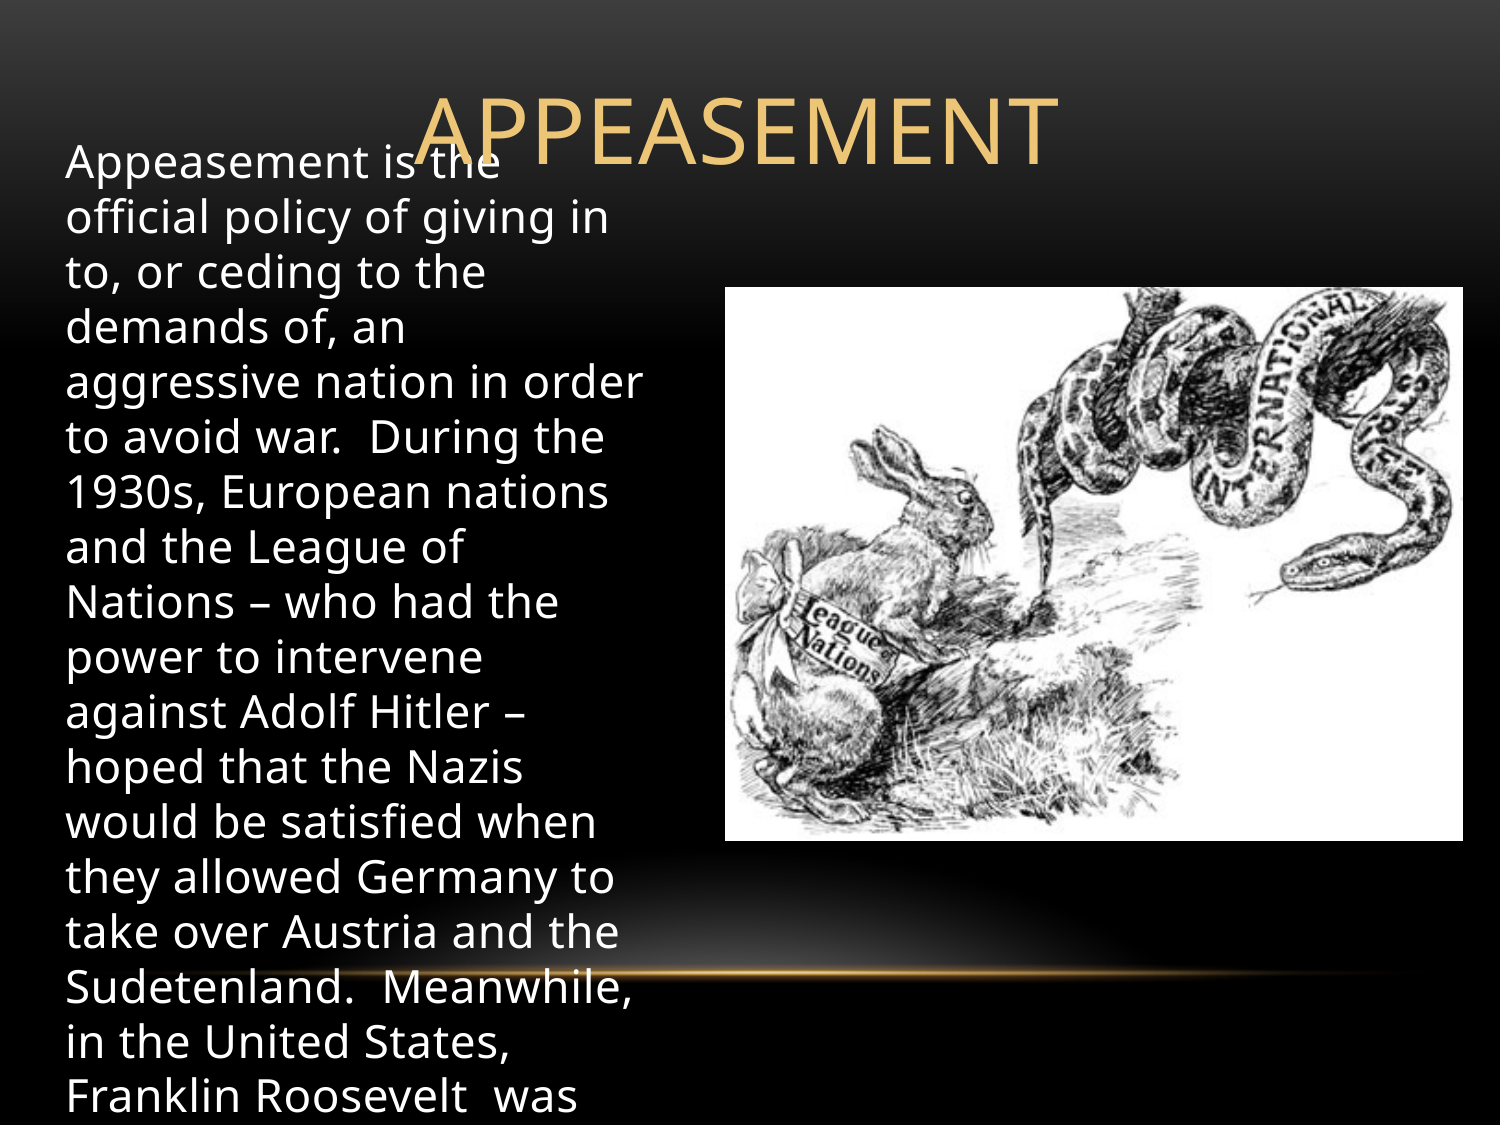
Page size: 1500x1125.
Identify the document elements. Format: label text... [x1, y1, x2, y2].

title Appeasement [99, 2, 1400, 191]
list Appeasement is the official policy of giving in to, or ceding to the demands of, an aggressive nation in order to avoid war. During the 1930s, European nations and the League of Nations – who had the power to intervene against Adolf Hitler – hoped that the Nazis would be satisfied when they allowed Germany to take over Austria and the Sudetenland. Meanwhile, in the United States, Franklin Roosevelt was hampered by a population and a Congress which was steadfastly devoted to isolationism and neutrality, allowing Nazi Germany to gain strength. Hitler took the Sudetenland and the rest of Czechoslovakia, too. [50, 125, 663, 800]
picture [0, 0, 1500, 1125]
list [724, 287, 1463, 841]
